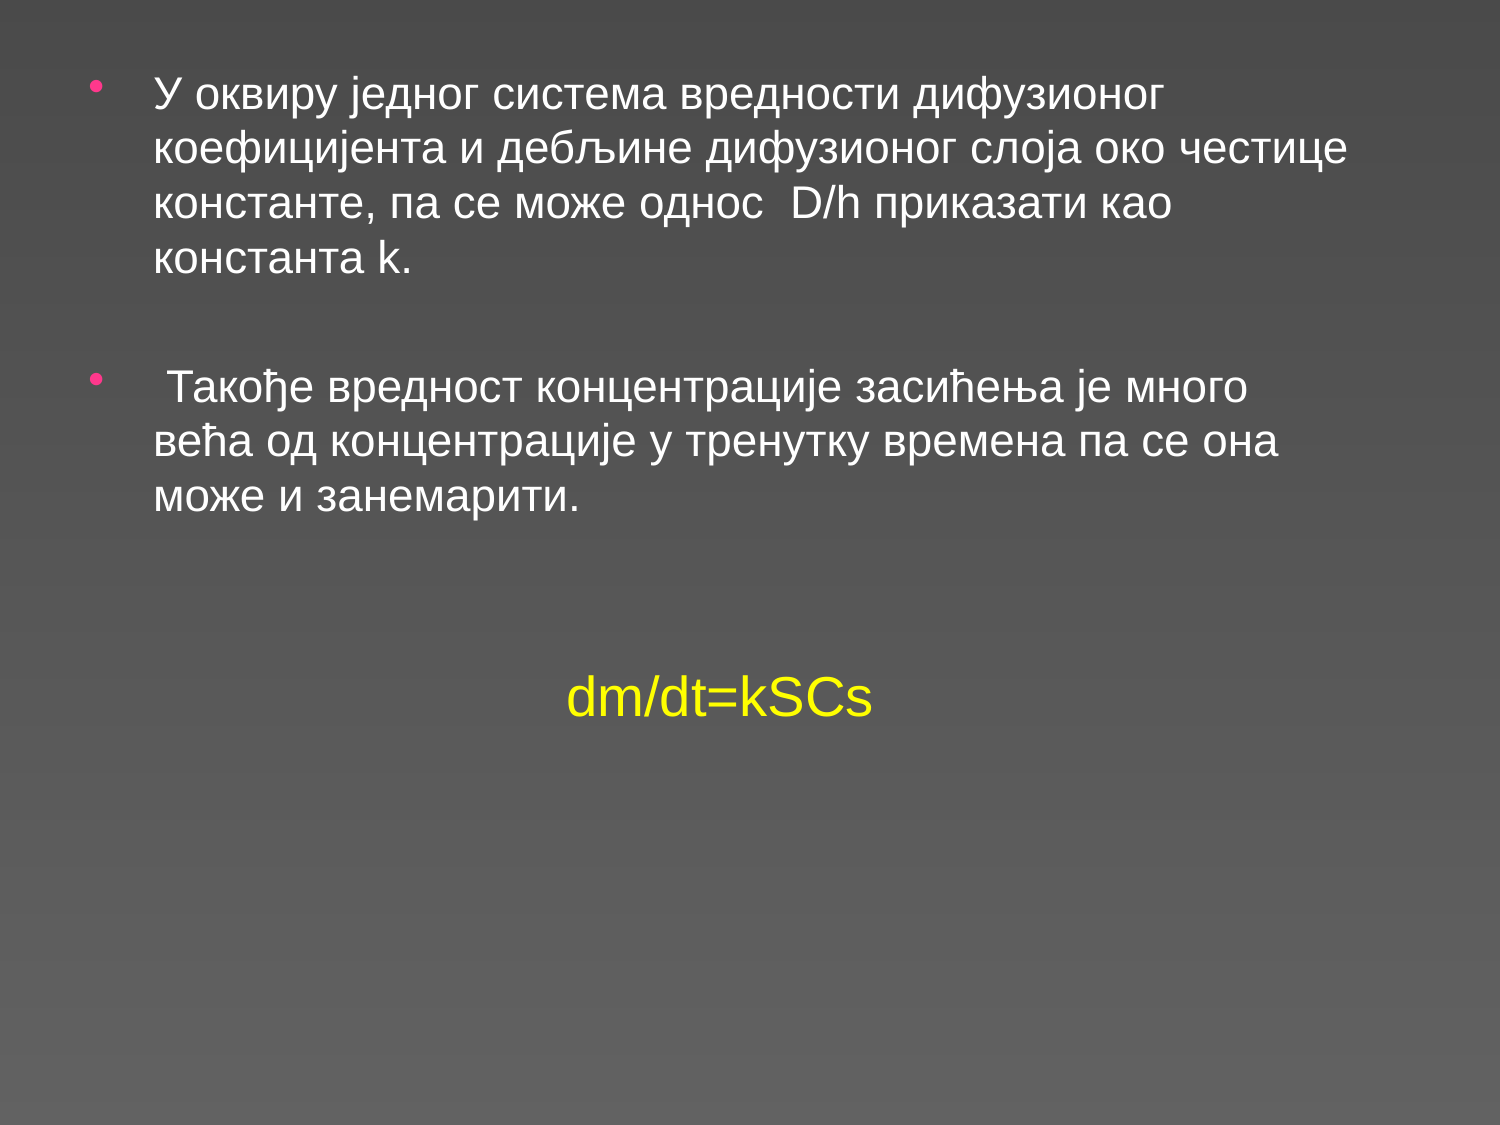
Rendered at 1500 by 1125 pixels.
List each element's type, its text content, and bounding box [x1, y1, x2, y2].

list У оквиру једног система вредности дифузионог коефицијента и дебљине дифузионог слоја око честице константе, па се може однос D/h приказати као константа k. Такође вредност концентрације засићења је много већа од концентрације у тренутку времена па се она може и занемарити. dm/dt=kSCs [64, 55, 1365, 1125]
